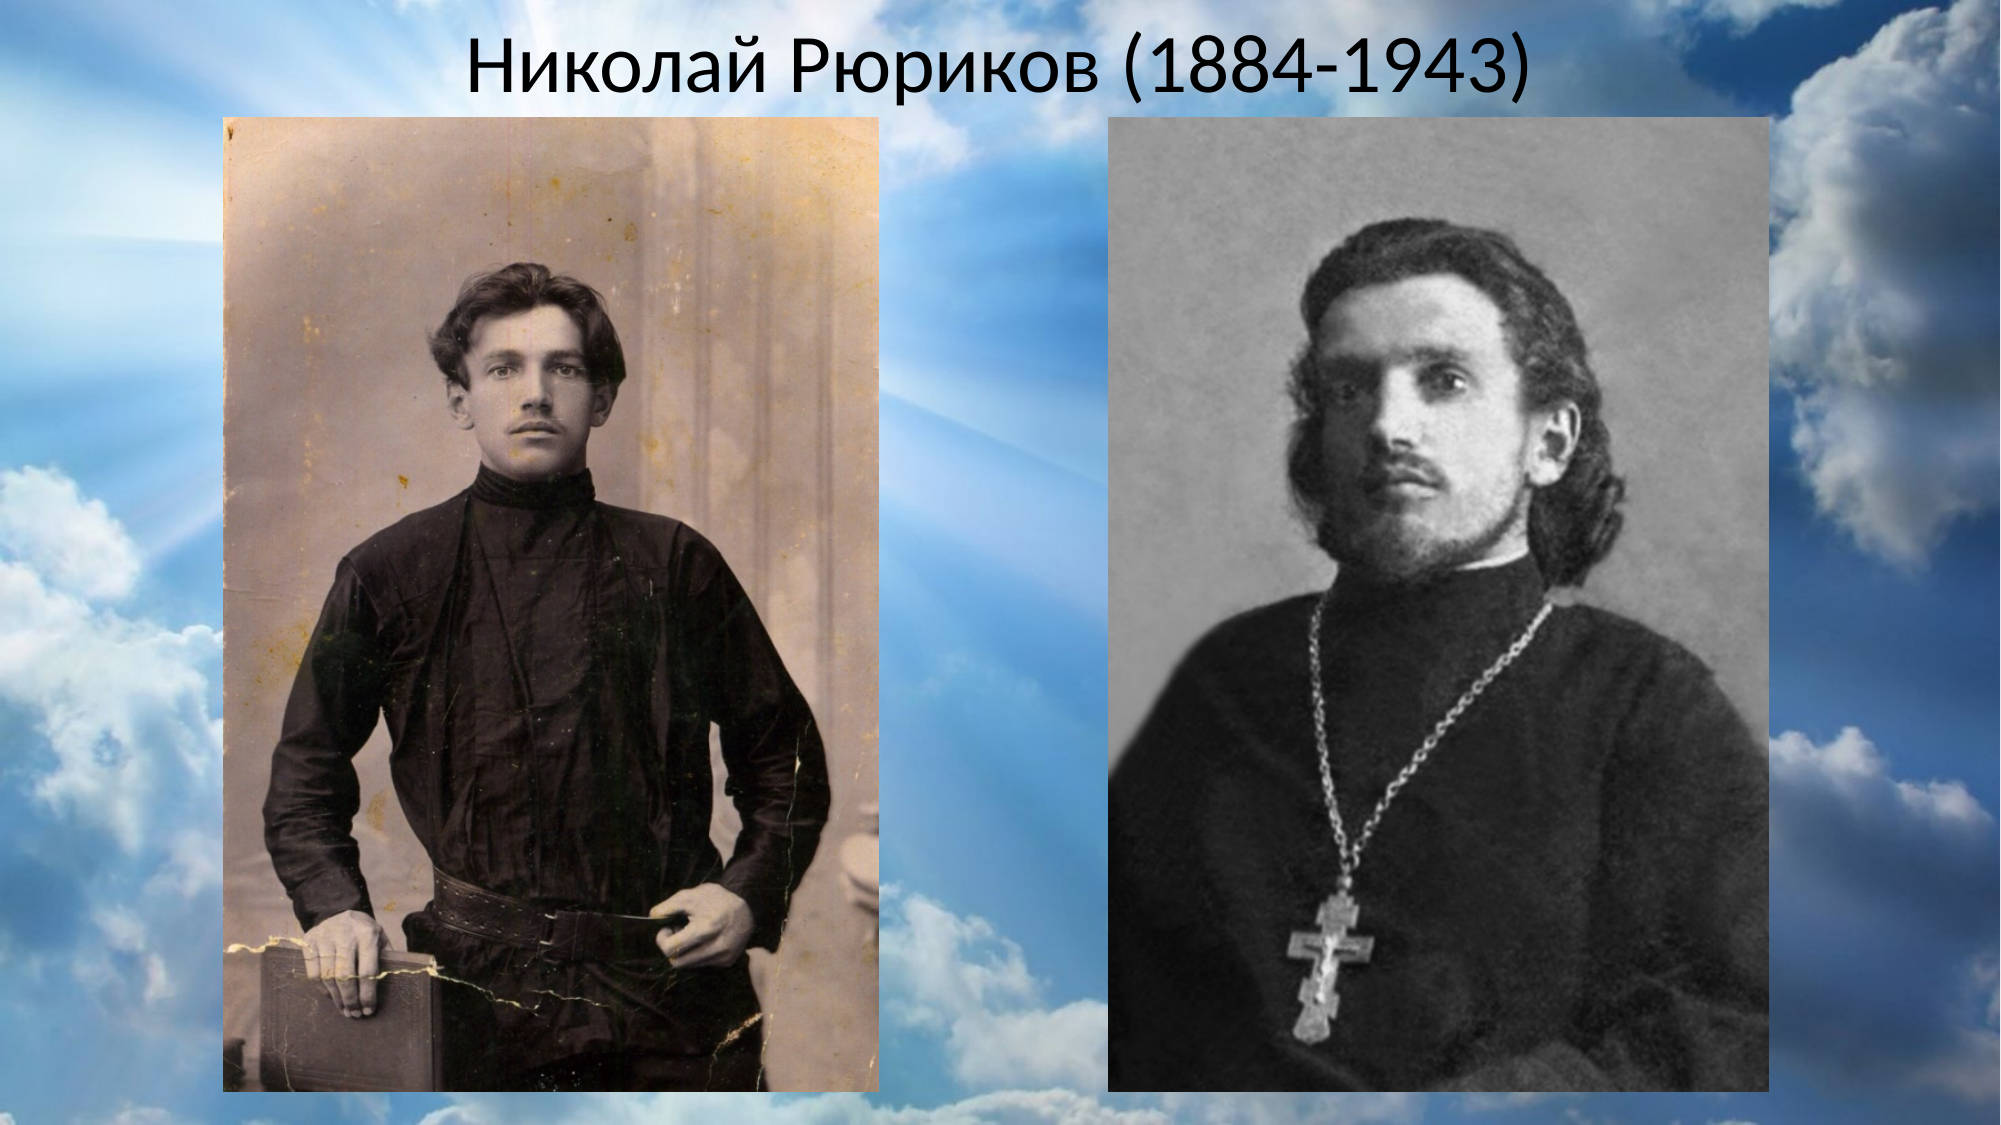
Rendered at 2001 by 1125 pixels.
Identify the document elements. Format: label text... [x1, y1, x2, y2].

text_box Николай Рюриков (1884-1943) [0, 1, 2000, 117]
picture [0, 0, 2001, 1125]
